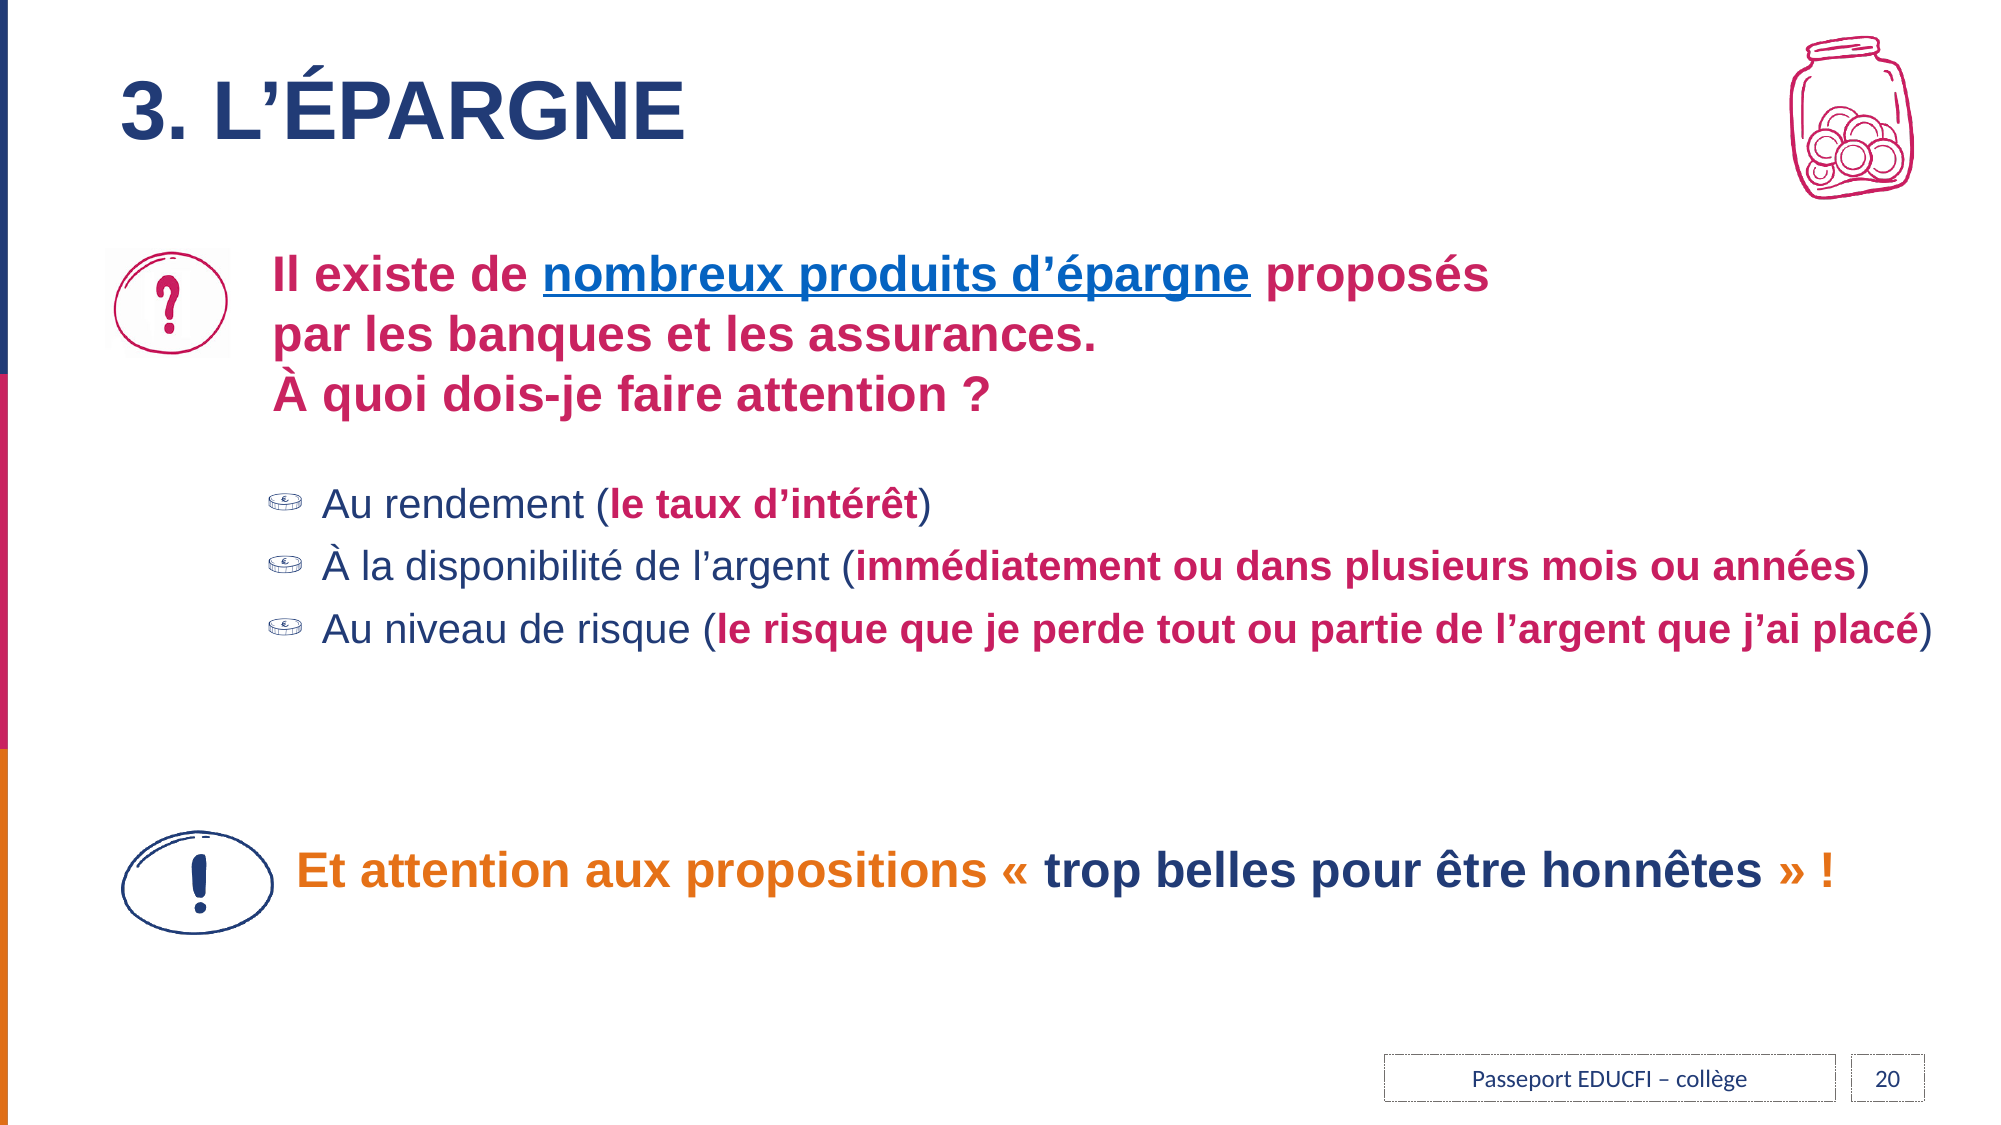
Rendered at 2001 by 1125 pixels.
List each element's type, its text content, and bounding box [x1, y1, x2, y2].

picture [1767, 33, 1936, 202]
picture [265, 545, 303, 583]
picture [265, 608, 303, 645]
picture [0, 0, 8, 1125]
footer Passeport EDUCFI – collège [1384, 1054, 1836, 1102]
picture [265, 483, 303, 520]
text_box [121, 830, 1925, 935]
text_box Au rendement (le taux d’intérêt) À la disponibilité de l’argent (immédiatement ou dans plusieurs mois ou années) Au niveau de risque (le risque que je perde tout ou partie de l’argent que j’ai placé) [258, 469, 2000, 660]
title 3. L’ÉPARGNE [105, 59, 1748, 263]
slide_number 20 [1851, 1054, 1925, 1102]
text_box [105, 234, 1581, 431]
